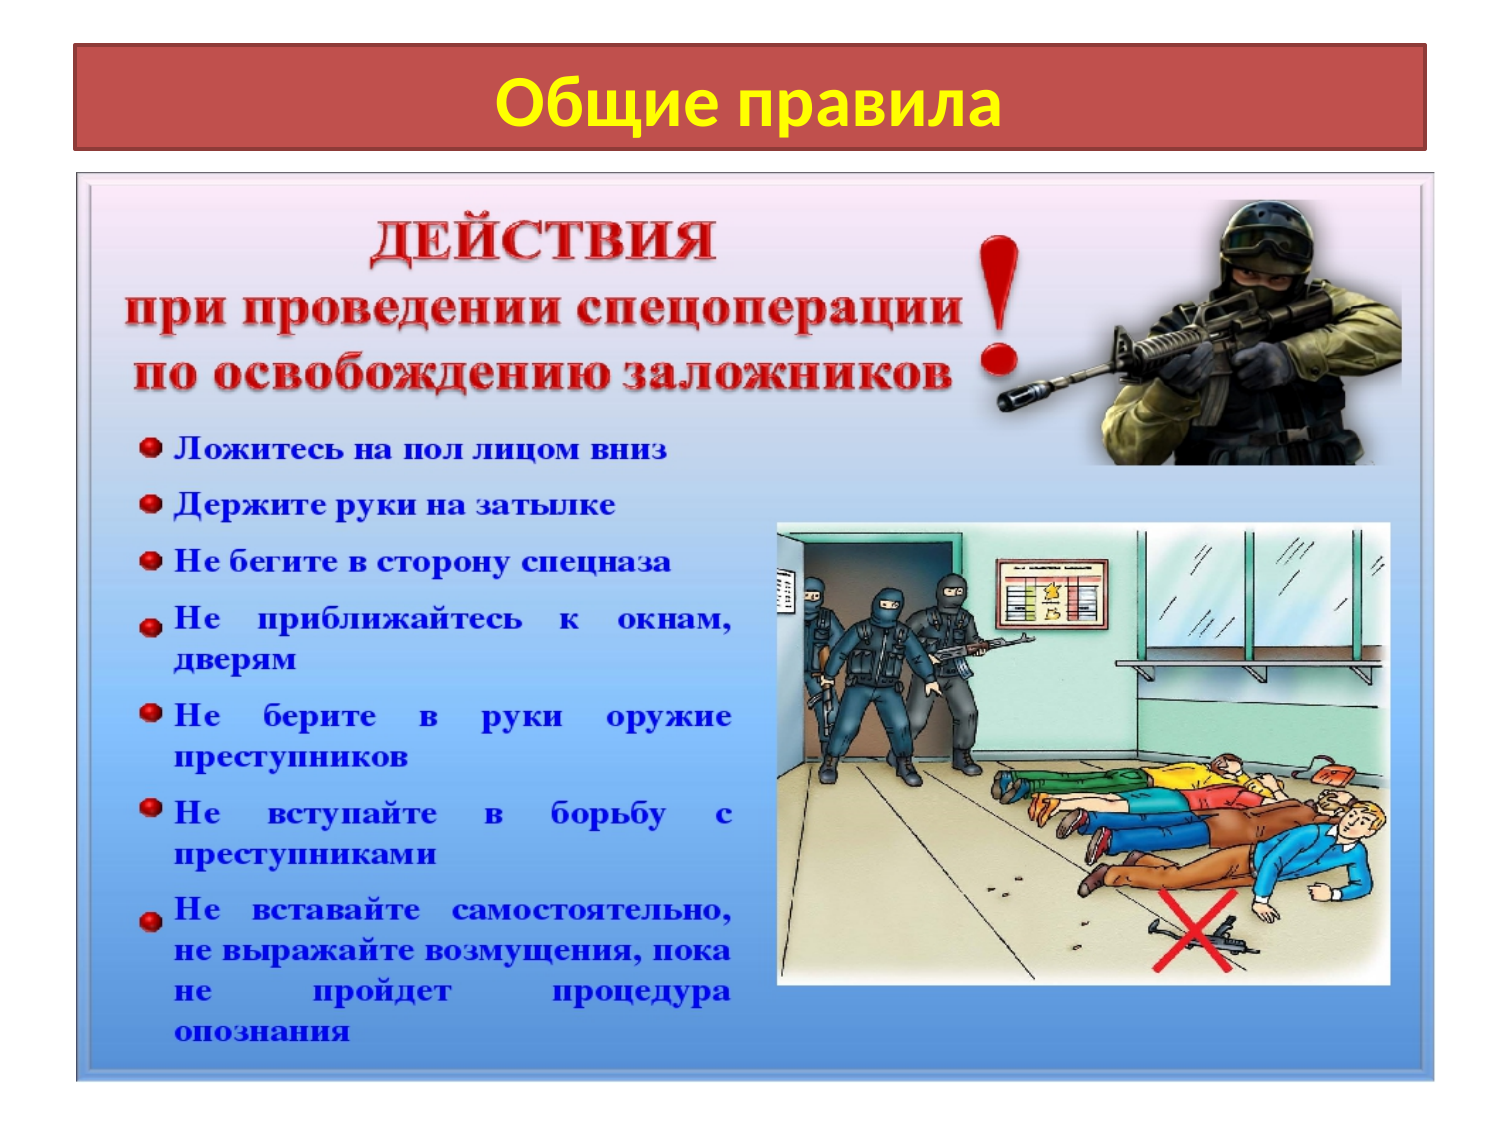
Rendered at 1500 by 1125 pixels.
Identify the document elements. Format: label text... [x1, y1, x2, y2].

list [76, 172, 1436, 1083]
title Общие правила [73, 43, 1427, 151]
